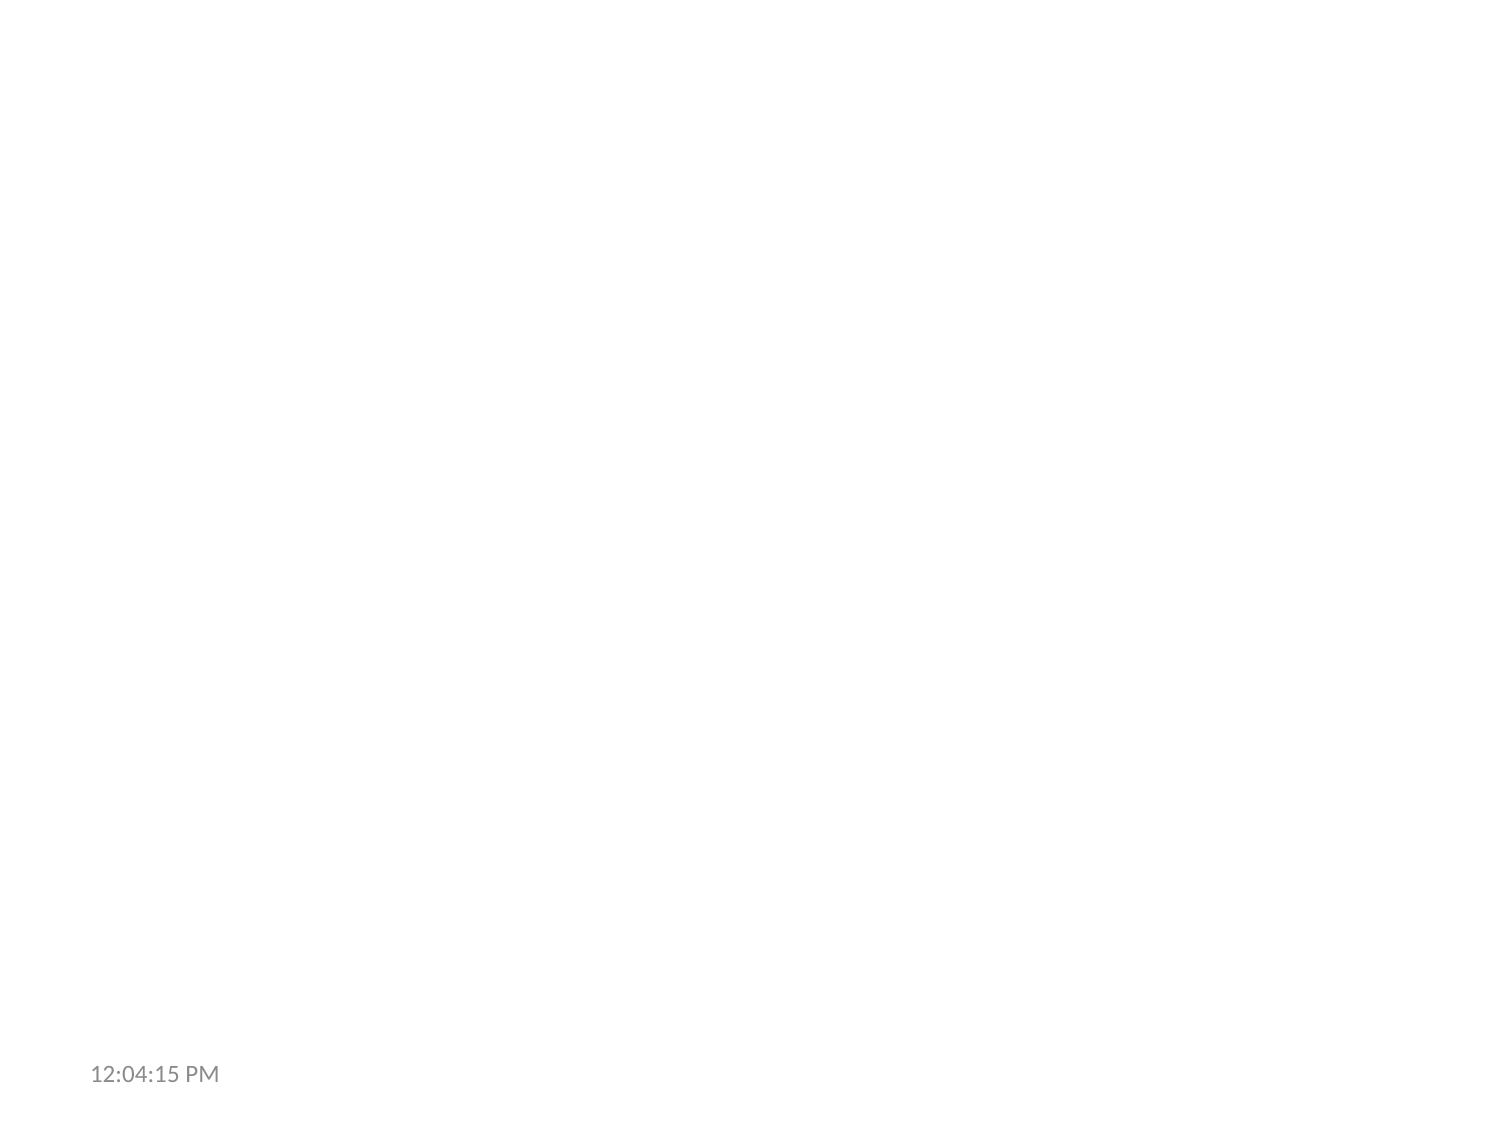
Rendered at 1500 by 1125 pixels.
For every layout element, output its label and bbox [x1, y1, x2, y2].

slide_number [75, 1042, 425, 1103]
